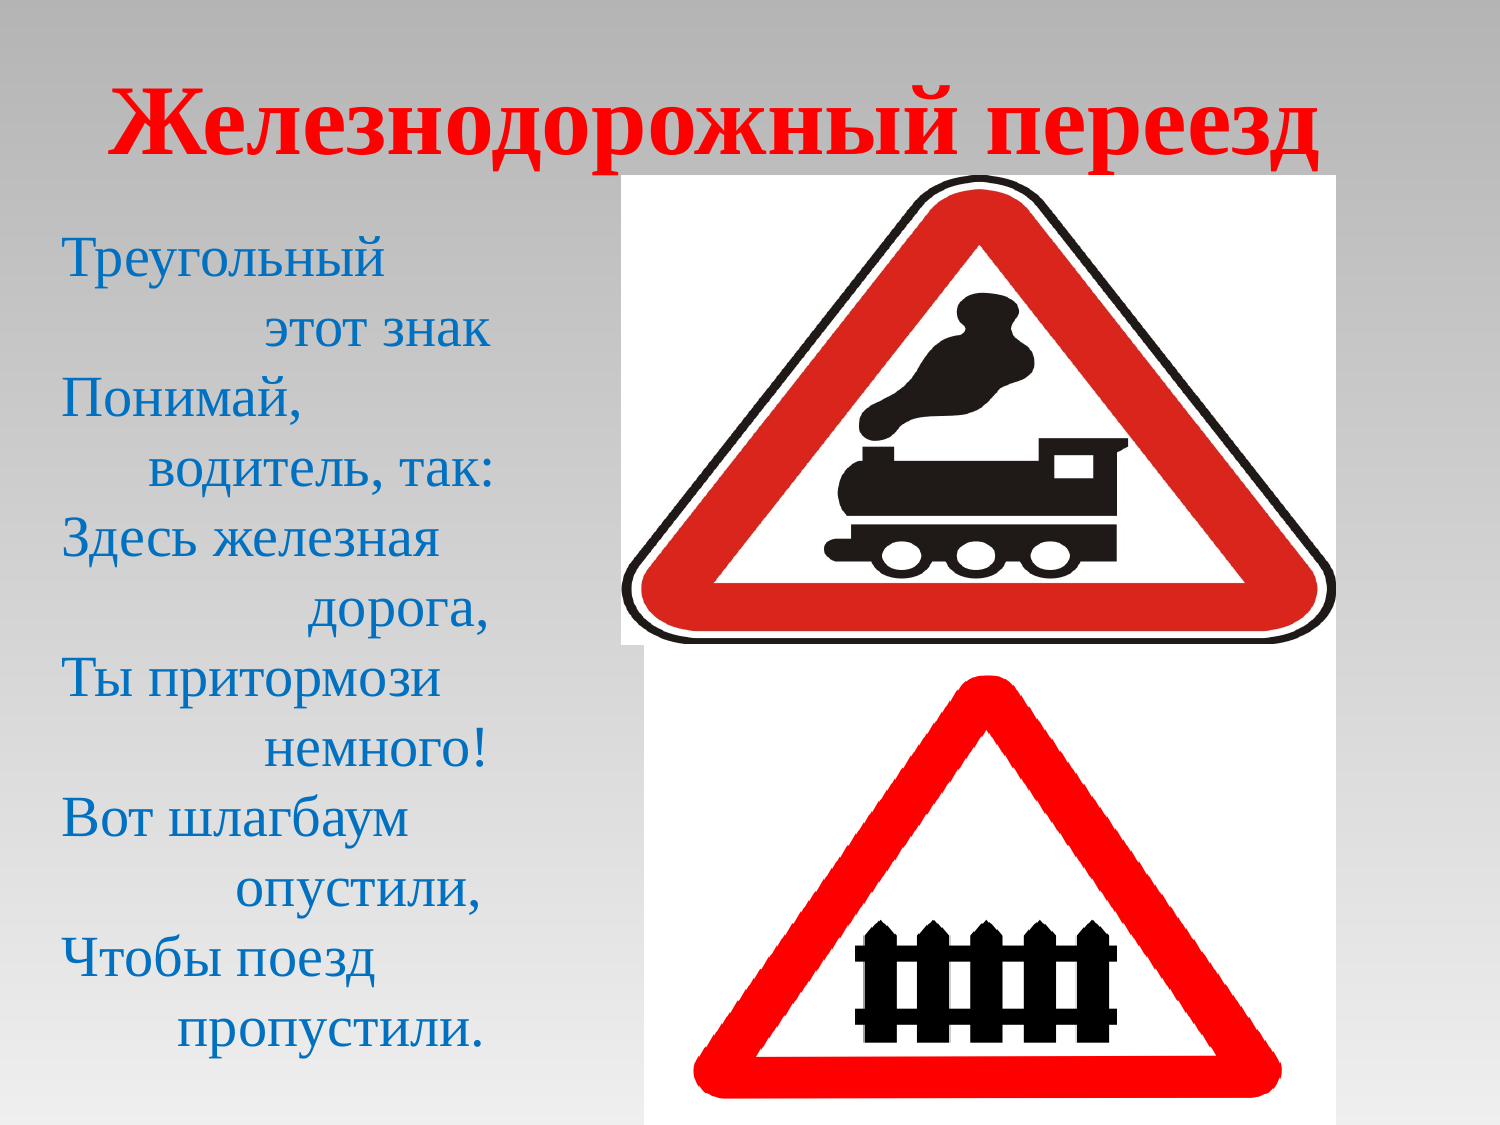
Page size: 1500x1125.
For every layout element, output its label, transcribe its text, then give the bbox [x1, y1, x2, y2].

list Треугольный этот знак Понимай, водитель, так: Здесь железная дорога, Ты притормози немного! Вот шлагбаум опустили, Чтобы поезд пропустили. [46, 210, 516, 1079]
picture [620, 175, 1337, 1125]
text_box Железнодорожный переезд [58, 46, 1372, 182]
